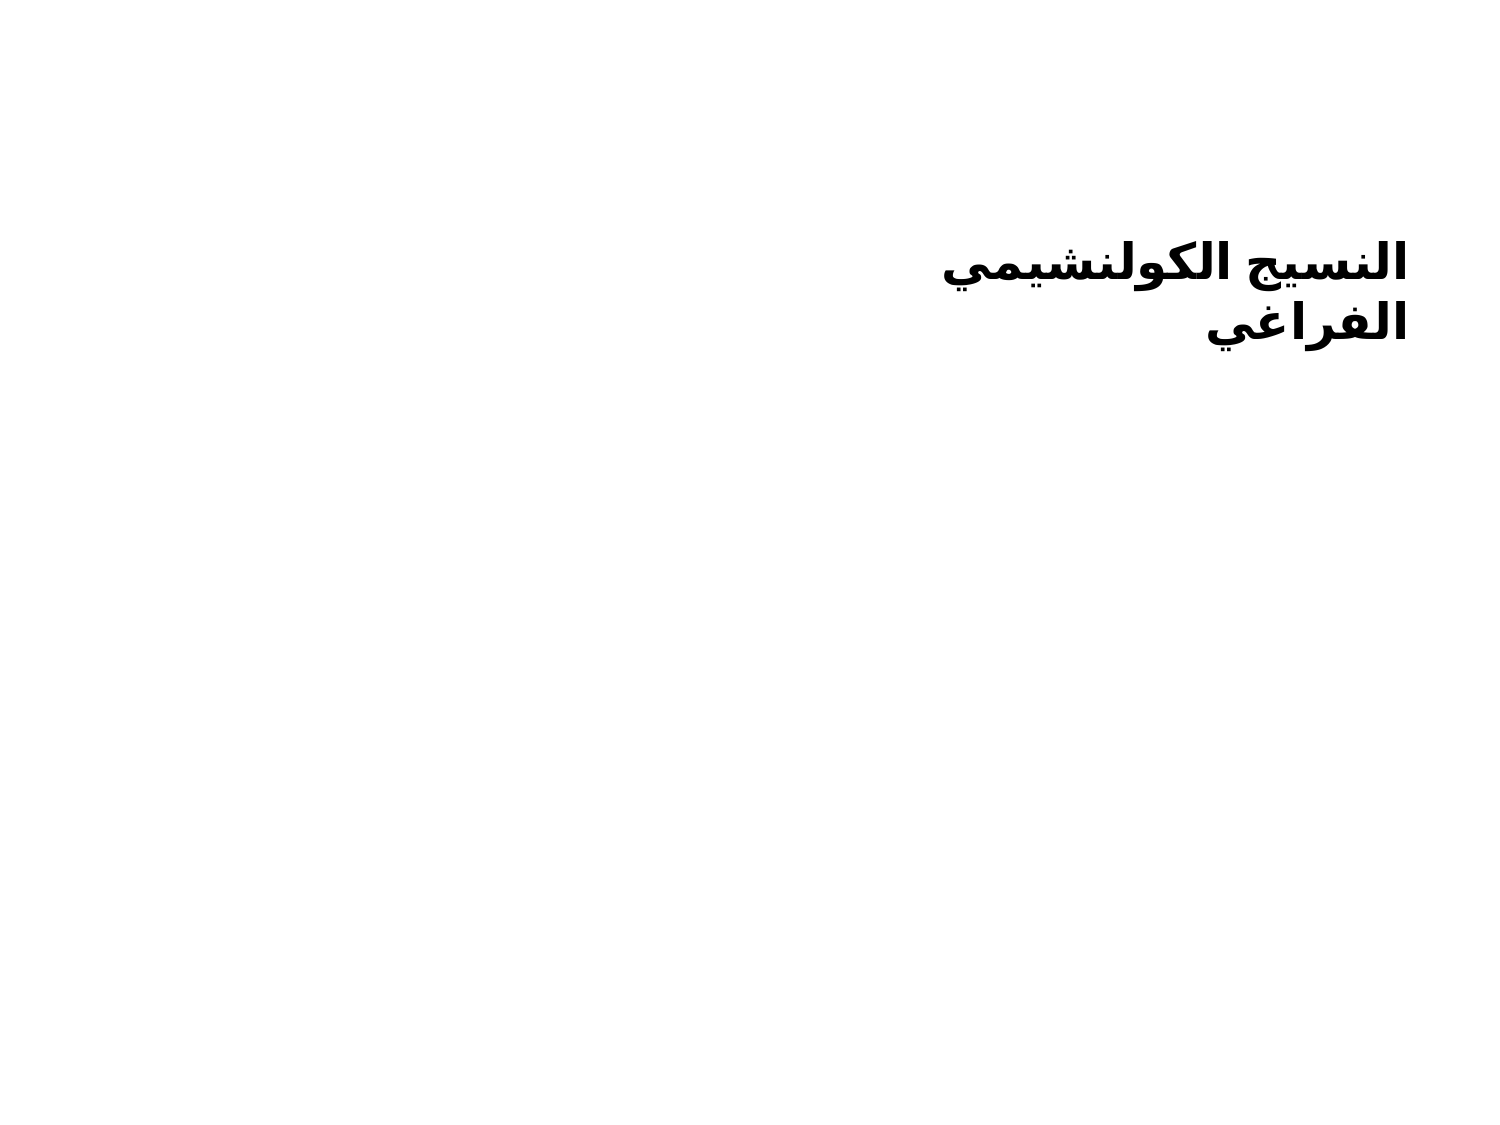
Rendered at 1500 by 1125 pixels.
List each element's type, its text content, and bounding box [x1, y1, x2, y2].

list النسيج الكولنشيمي الفراغي [761, 251, 1425, 357]
